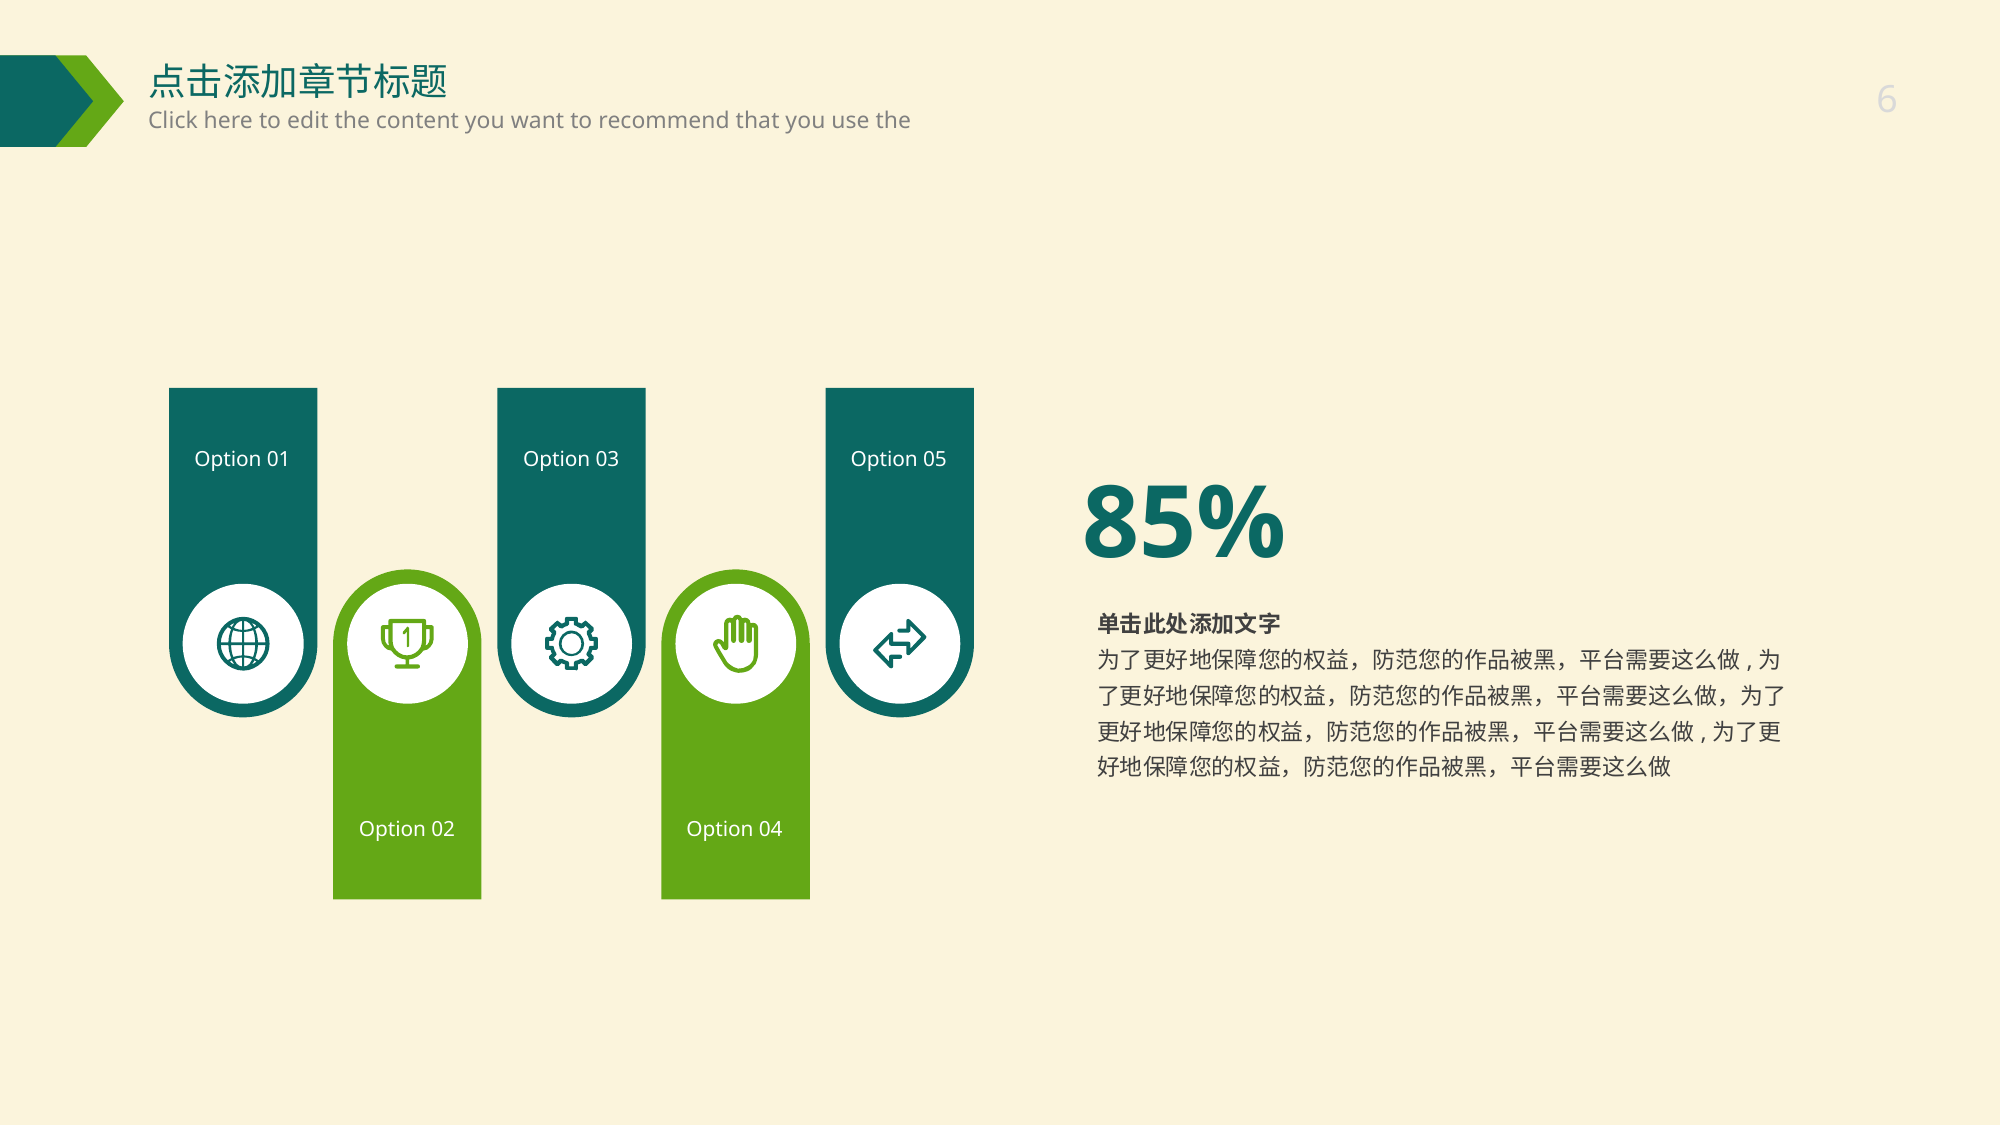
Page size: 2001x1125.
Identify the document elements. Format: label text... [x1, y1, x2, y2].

text_box [380, 618, 434, 669]
text_box [839, 583, 961, 704]
text_box [675, 583, 797, 704]
list Click here to edit the content you want to recommend that you use the [133, 101, 1427, 152]
text_box [497, 387, 646, 718]
text_box [182, 583, 304, 704]
text_box Option 05 [835, 438, 962, 478]
text_box 85% [1082, 457, 1344, 578]
text_box Option 02 [344, 808, 470, 849]
text_box Option 04 [671, 808, 798, 849]
text_box [825, 387, 974, 718]
text_box [333, 569, 482, 900]
text_box [713, 614, 759, 673]
text_box Option 01 [179, 438, 306, 478]
text_box 单击此处添加文字 为了更好地保障您的权益，防范您的作品被黑，平台需要这么做,为了更好地保障您的权益，防范您的作品被黑，平台需要这么做，为了更好地保障您的权益，防范您的作品被黑，平台需要这么做,为了更好地保障您的权益，防范您的作品被黑，平台需要这么做 [1082, 594, 1811, 788]
text_box Option 03 [508, 438, 634, 478]
text_box [661, 569, 810, 900]
text_box [511, 583, 633, 704]
text_box [347, 583, 468, 704]
text_box [545, 616, 598, 671]
text_box [169, 387, 318, 718]
text_box [872, 618, 927, 669]
list 点击添加章节标题 [133, 55, 1427, 101]
text_box [216, 616, 270, 671]
